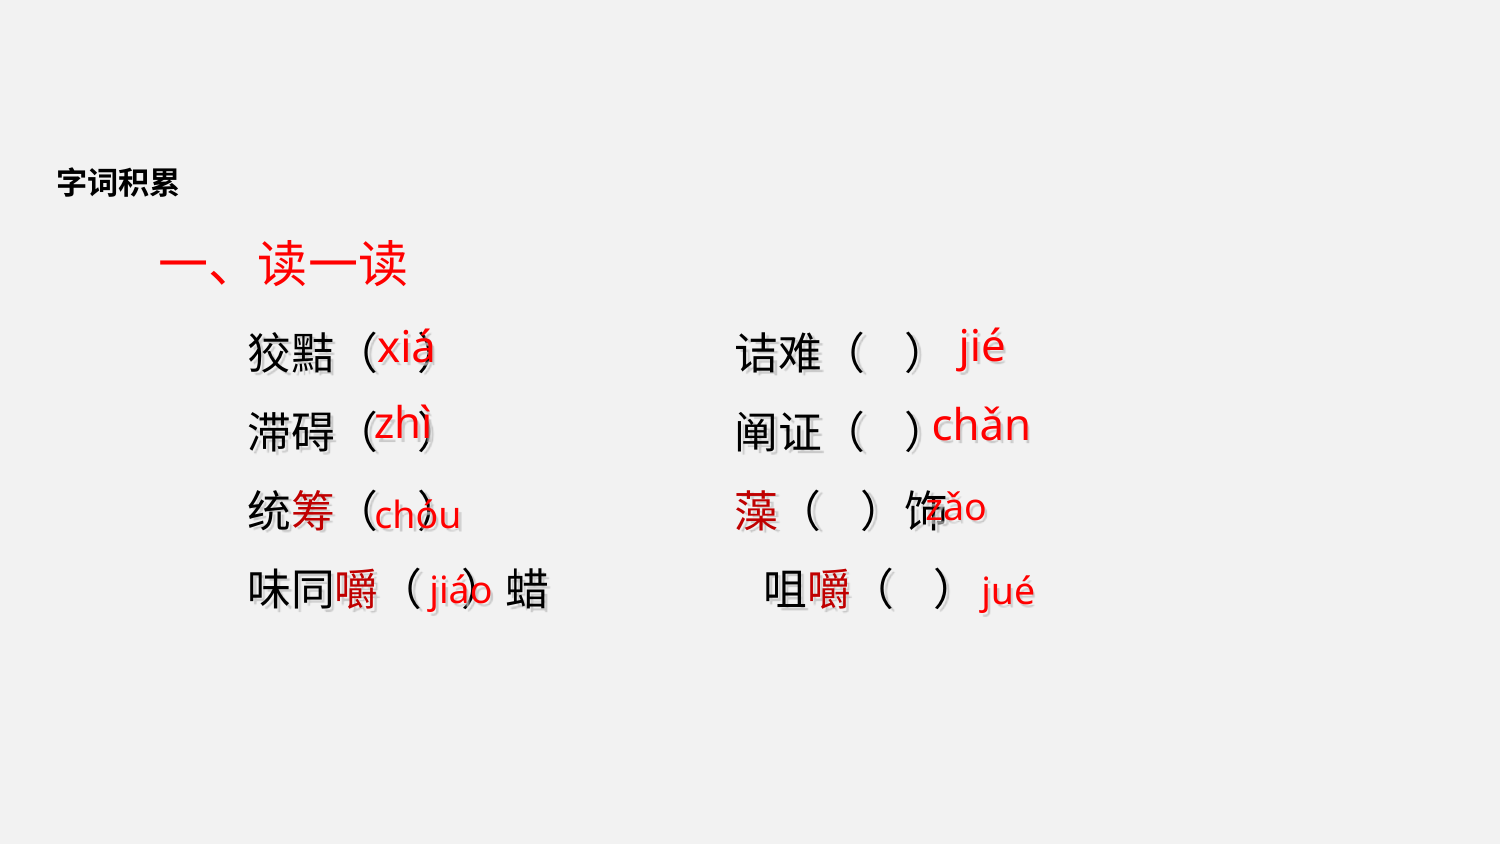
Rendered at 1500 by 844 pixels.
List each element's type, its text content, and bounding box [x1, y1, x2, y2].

text_box zǎo [914, 477, 999, 534]
text_box 一、读一读 [146, 226, 714, 299]
text_box chóu [363, 485, 473, 542]
text_box 狡黠（ ） 诘难（ ） 滞碍（ ） 阐证（ ） 统筹（ ） 藻（ ）饰 味同嚼（ ）蜡 咀嚼（ ） [235, 294, 1394, 621]
text_box zhì [289, 389, 517, 454]
text_box chǎn [839, 391, 1124, 455]
text_box jiáo [418, 560, 505, 617]
text_box jié [868, 311, 1096, 376]
text_box xiá [292, 313, 521, 377]
text_box jué [970, 561, 1048, 618]
text_box 字词积累 [44, 157, 193, 207]
